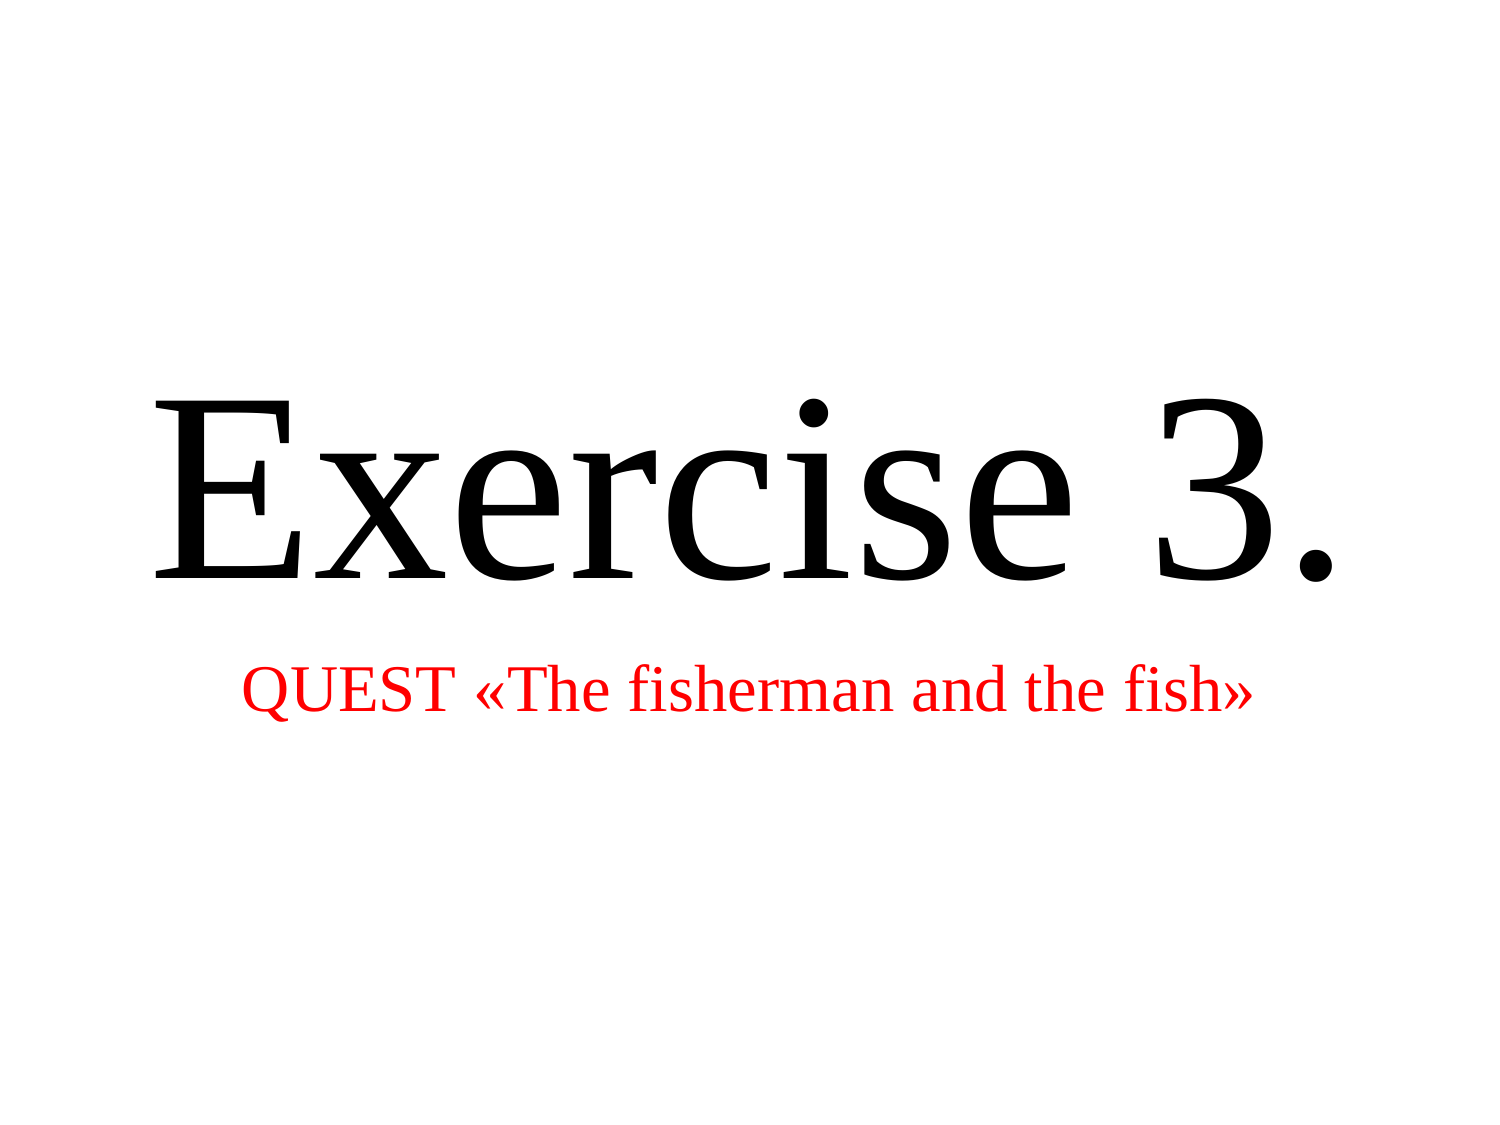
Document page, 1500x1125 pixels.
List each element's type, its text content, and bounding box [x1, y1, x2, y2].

subtitle QUEST «The fisherman and the fish» [225, 637, 1275, 925]
title Exercise 3. [112, 349, 1388, 591]
